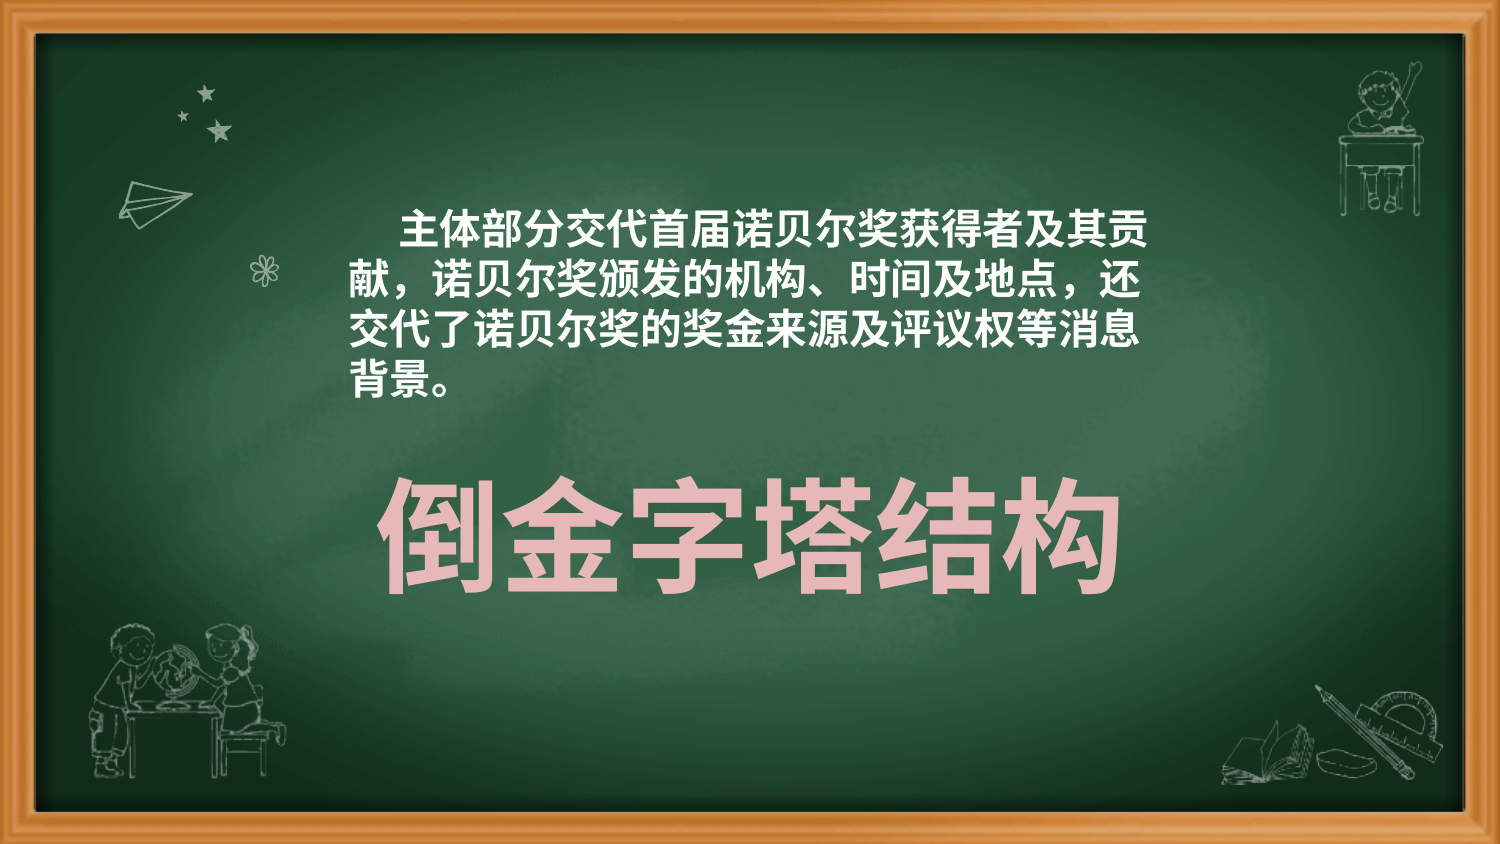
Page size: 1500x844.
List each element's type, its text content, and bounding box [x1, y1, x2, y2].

text_box [250, 254, 280, 288]
picture [0, 0, 1500, 844]
text_box 主体部分交代首届诺贝尔奖获得者及其贡献，诺贝尔奖颁发的机构、时间及地点，还交代了诺贝尔奖的奖金来源及评议权等消息背景。 [333, 195, 1167, 411]
text_box 倒金字塔结构 [360, 450, 1140, 616]
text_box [176, 84, 233, 144]
text_box [118, 181, 194, 230]
